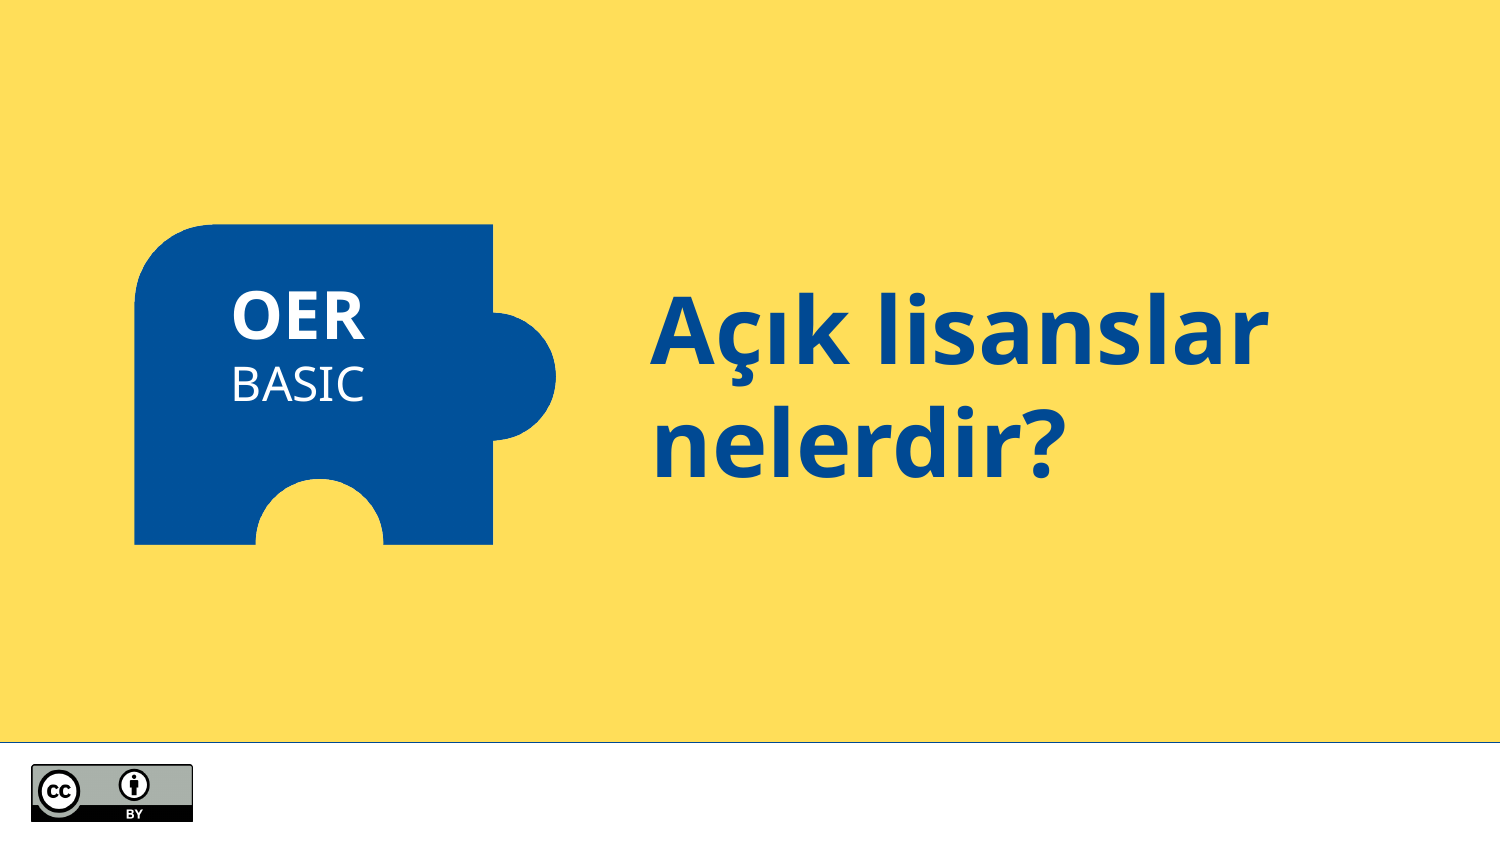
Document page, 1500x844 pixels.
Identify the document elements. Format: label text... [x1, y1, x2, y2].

picture [31, 764, 193, 822]
text_box OER BASIC [560, 258, 862, 426]
text_box [0, 750, 1500, 844]
picture [133, 224, 556, 545]
text_box Açık lisanslar nelerdir? [635, 255, 1423, 511]
